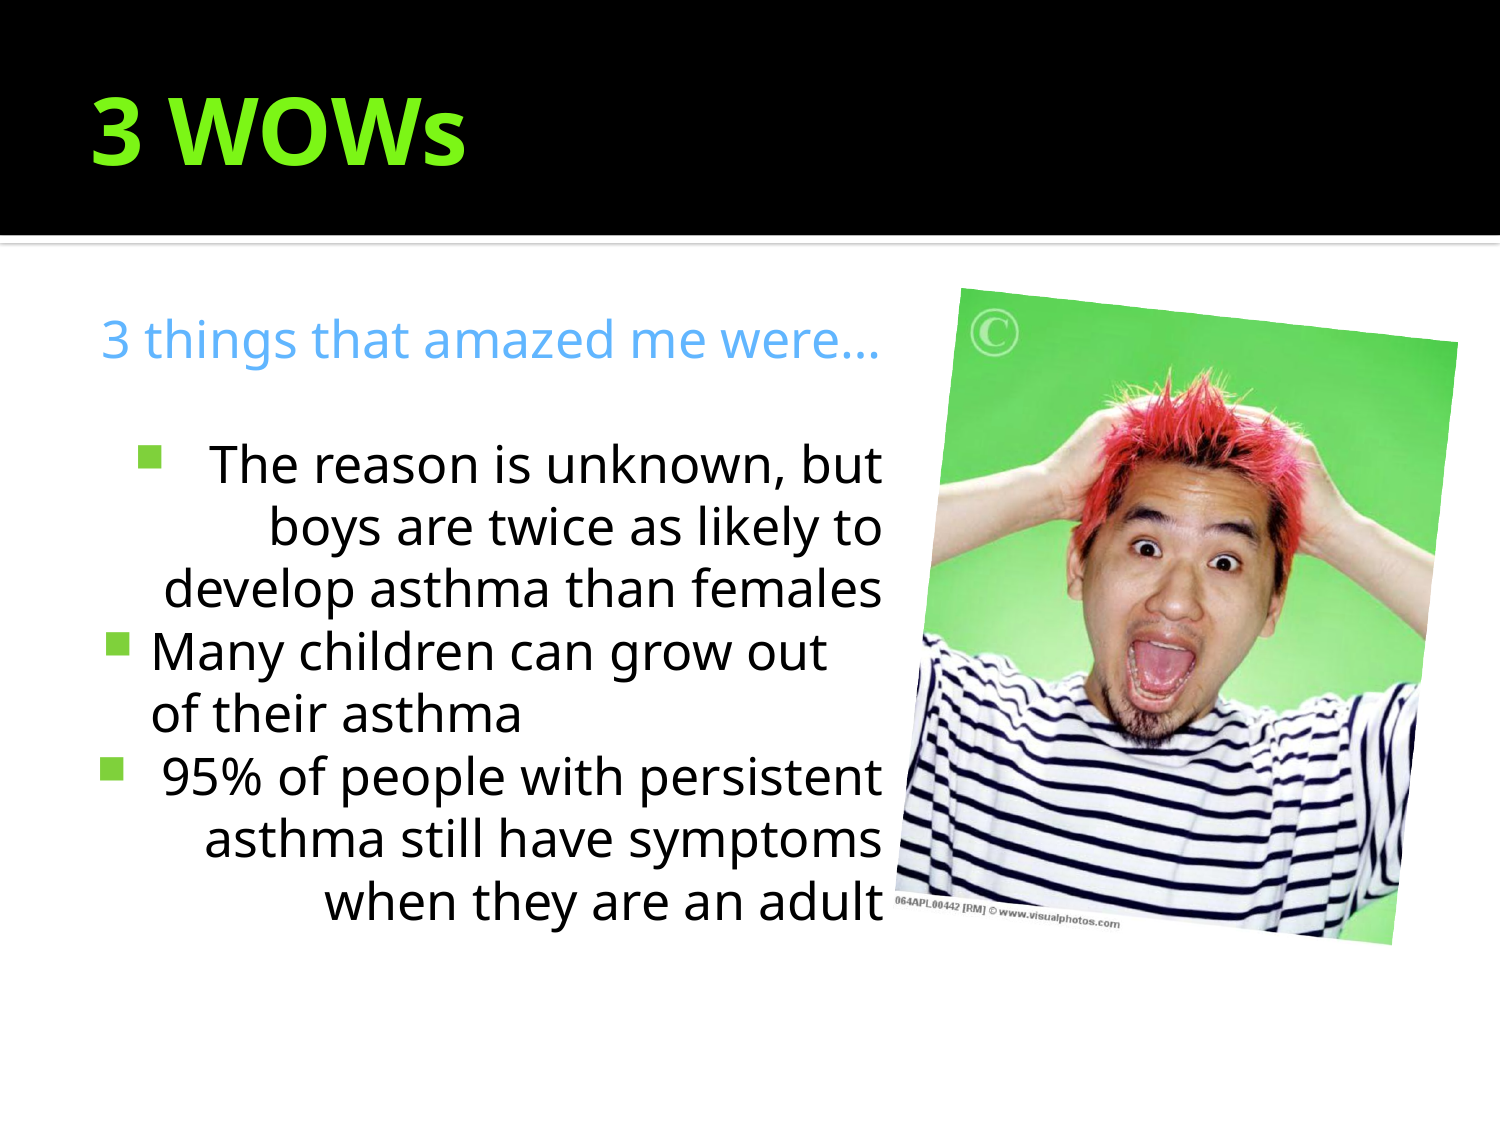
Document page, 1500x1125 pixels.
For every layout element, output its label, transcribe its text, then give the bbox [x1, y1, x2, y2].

picture [893, 289, 1458, 962]
title 3 WOWs [75, 25, 1425, 231]
list 3 things that amazed me were… The reason is unknown, but boys are twice as likely to develop asthma than females Many children can grow out of their asthma 95% of people with persistent asthma still have symptoms when they are an adult [75, 291, 900, 1050]
